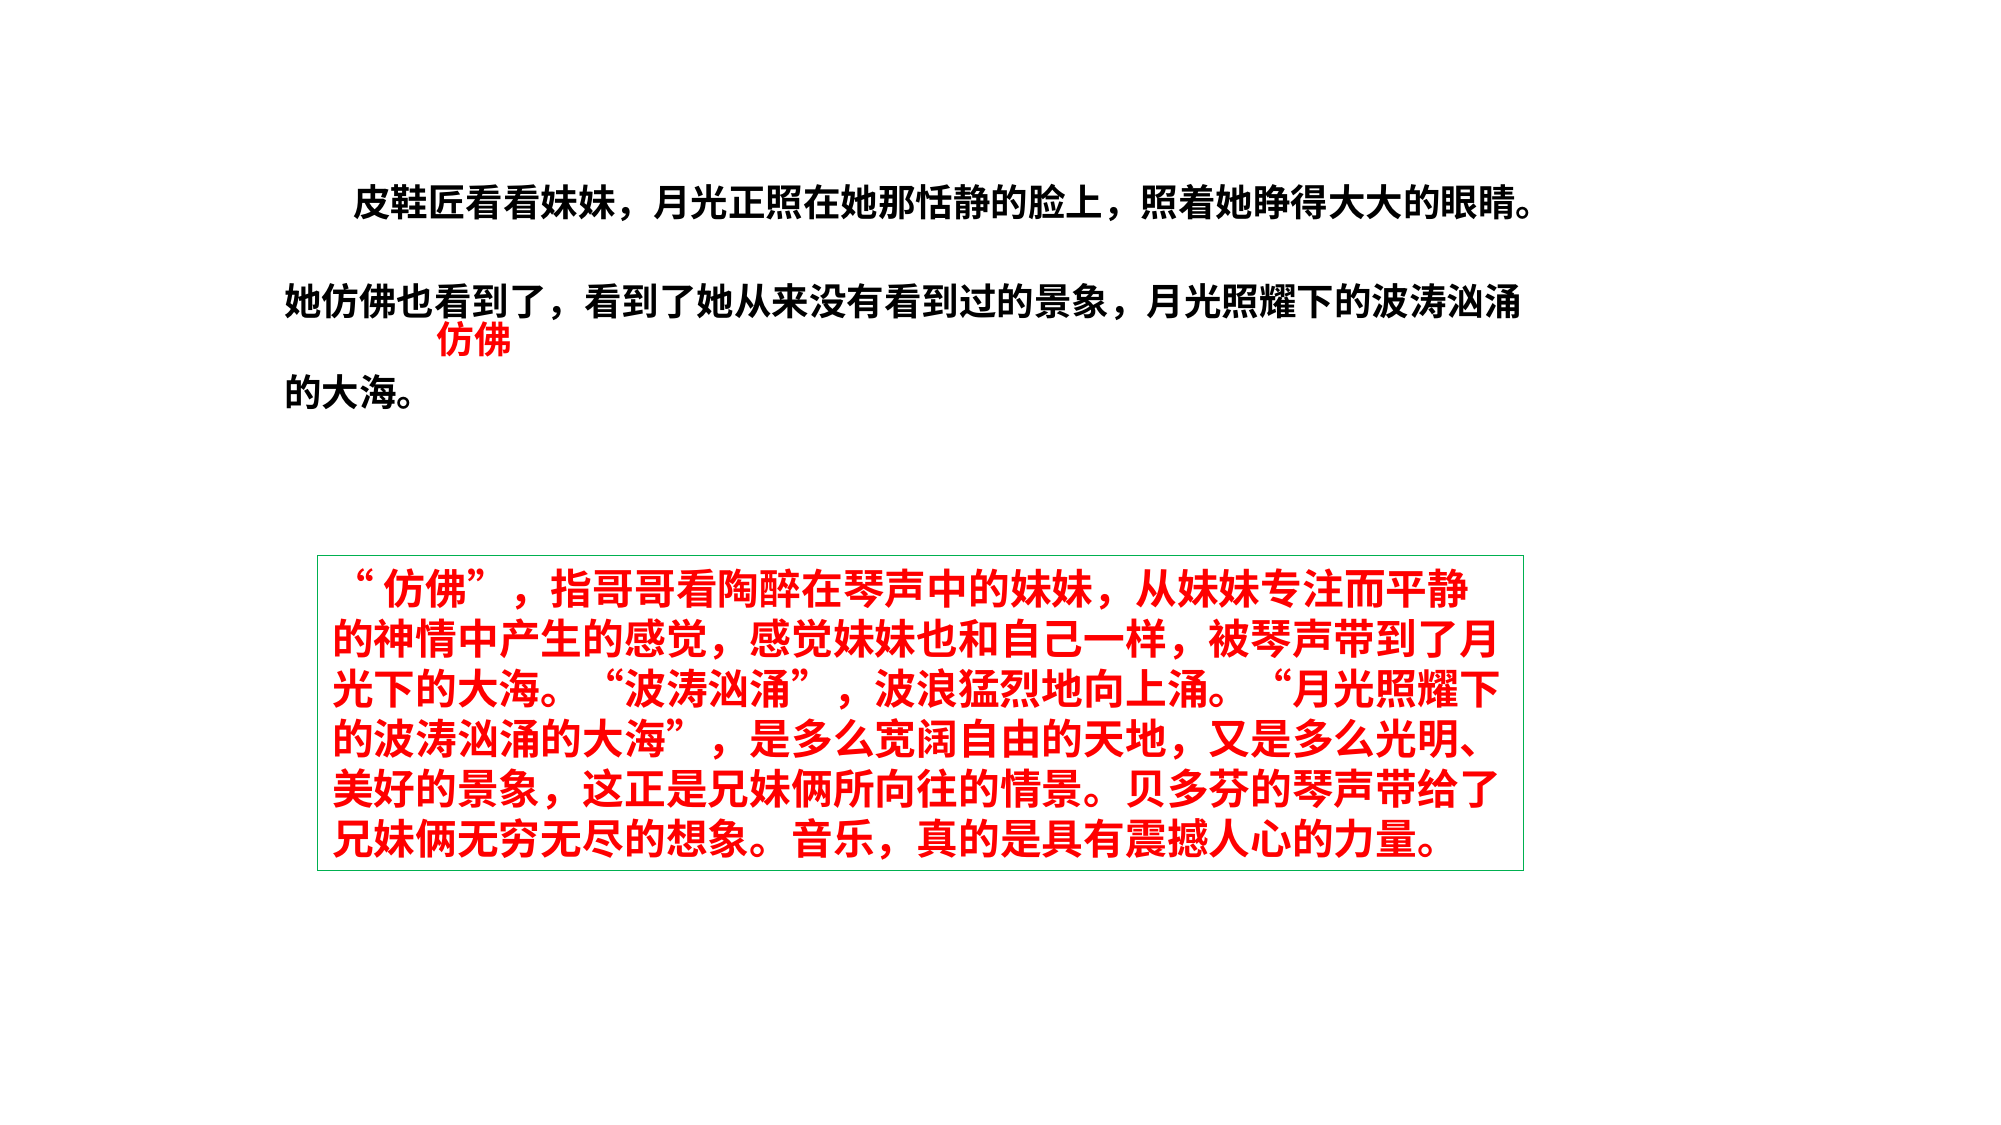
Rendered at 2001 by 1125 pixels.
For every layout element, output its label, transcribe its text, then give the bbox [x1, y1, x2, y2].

text_box 仿佛 [422, 308, 527, 369]
text_box 皮鞋匠看看妹妹，月光正照在她那恬静的脸上，照着她睁得大大的眼睛。她仿佛也看到了，看到了她从来没有看到过的景象，月光照耀下的波涛汹涌的大海。 [269, 132, 1543, 422]
text_box “仿佛”，指哥哥看陶醉在琴声中的妹妹，从妹妹专注而平静的神情中产生的感觉，感觉妹妹也和自己一样，被琴声带到了月光下的大海。“波涛汹涌”，波浪猛烈地向上涌。“月光照耀下的波涛汹涌的大海”，是多么宽阔自由的天地，又是多么光明、美好的景象，这正是兄妹俩所向往的情景。贝多芬的琴声带给了兄妹俩无穷无尽的想象。音乐，真的是具有震撼人心的力量。 [317, 555, 1524, 871]
